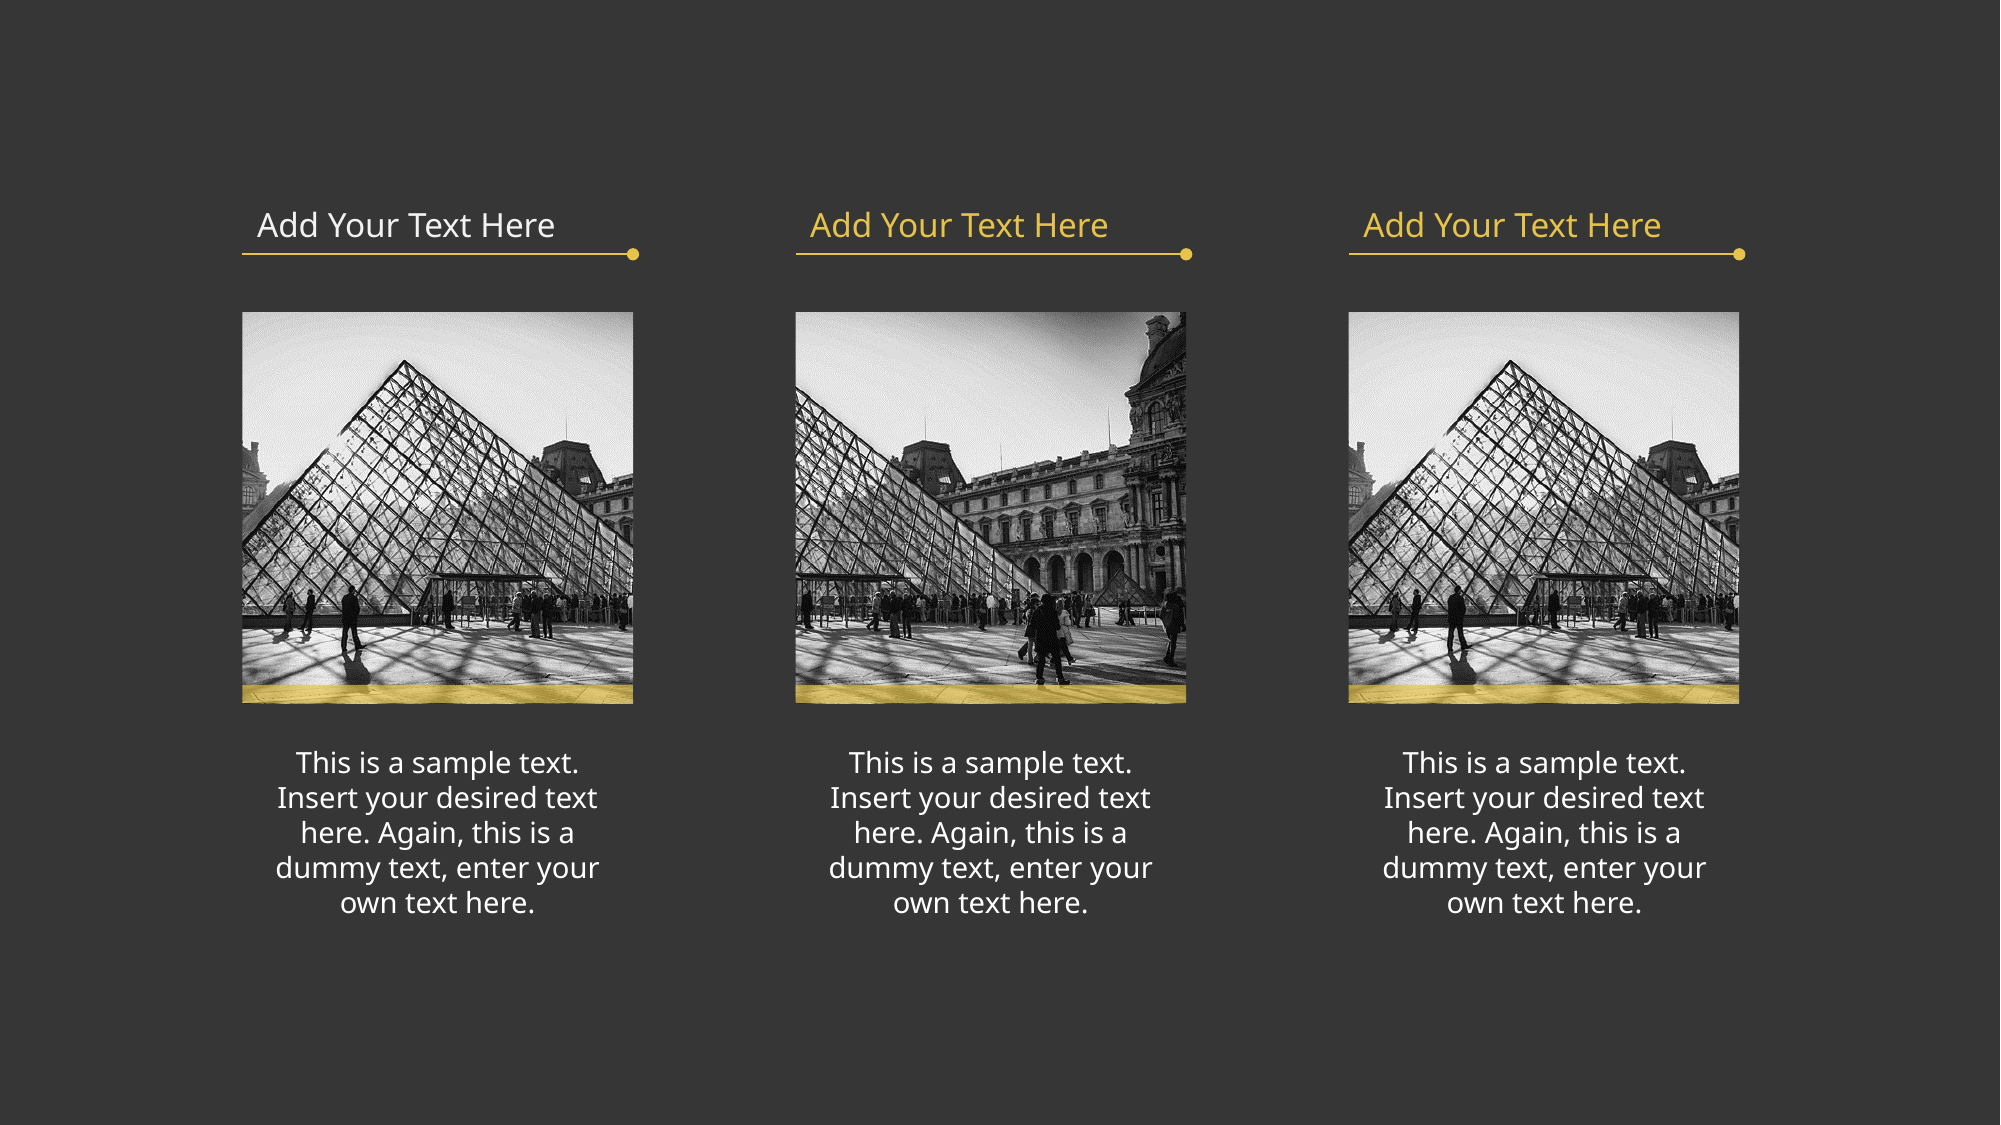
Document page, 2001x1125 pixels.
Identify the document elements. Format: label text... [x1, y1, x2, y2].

text_box Add Your Text Here [1348, 196, 1858, 252]
picture [795, 312, 1187, 704]
picture [1348, 312, 1740, 704]
text_box This is a sample text. Insert your desired text here. Again, this is a dummy text, enter your own text here. [810, 736, 1172, 927]
text_box This is a sample text. Insert your desired text here. Again, this is a dummy text, enter your own text here. [1363, 736, 1725, 927]
picture [242, 312, 634, 704]
text_box Add Your Text Here [242, 196, 752, 252]
text_box This is a sample text. Insert your desired text here. Again, this is a dummy text, enter your own text here. [257, 736, 619, 927]
text_box Add Your Text Here [795, 196, 1305, 252]
